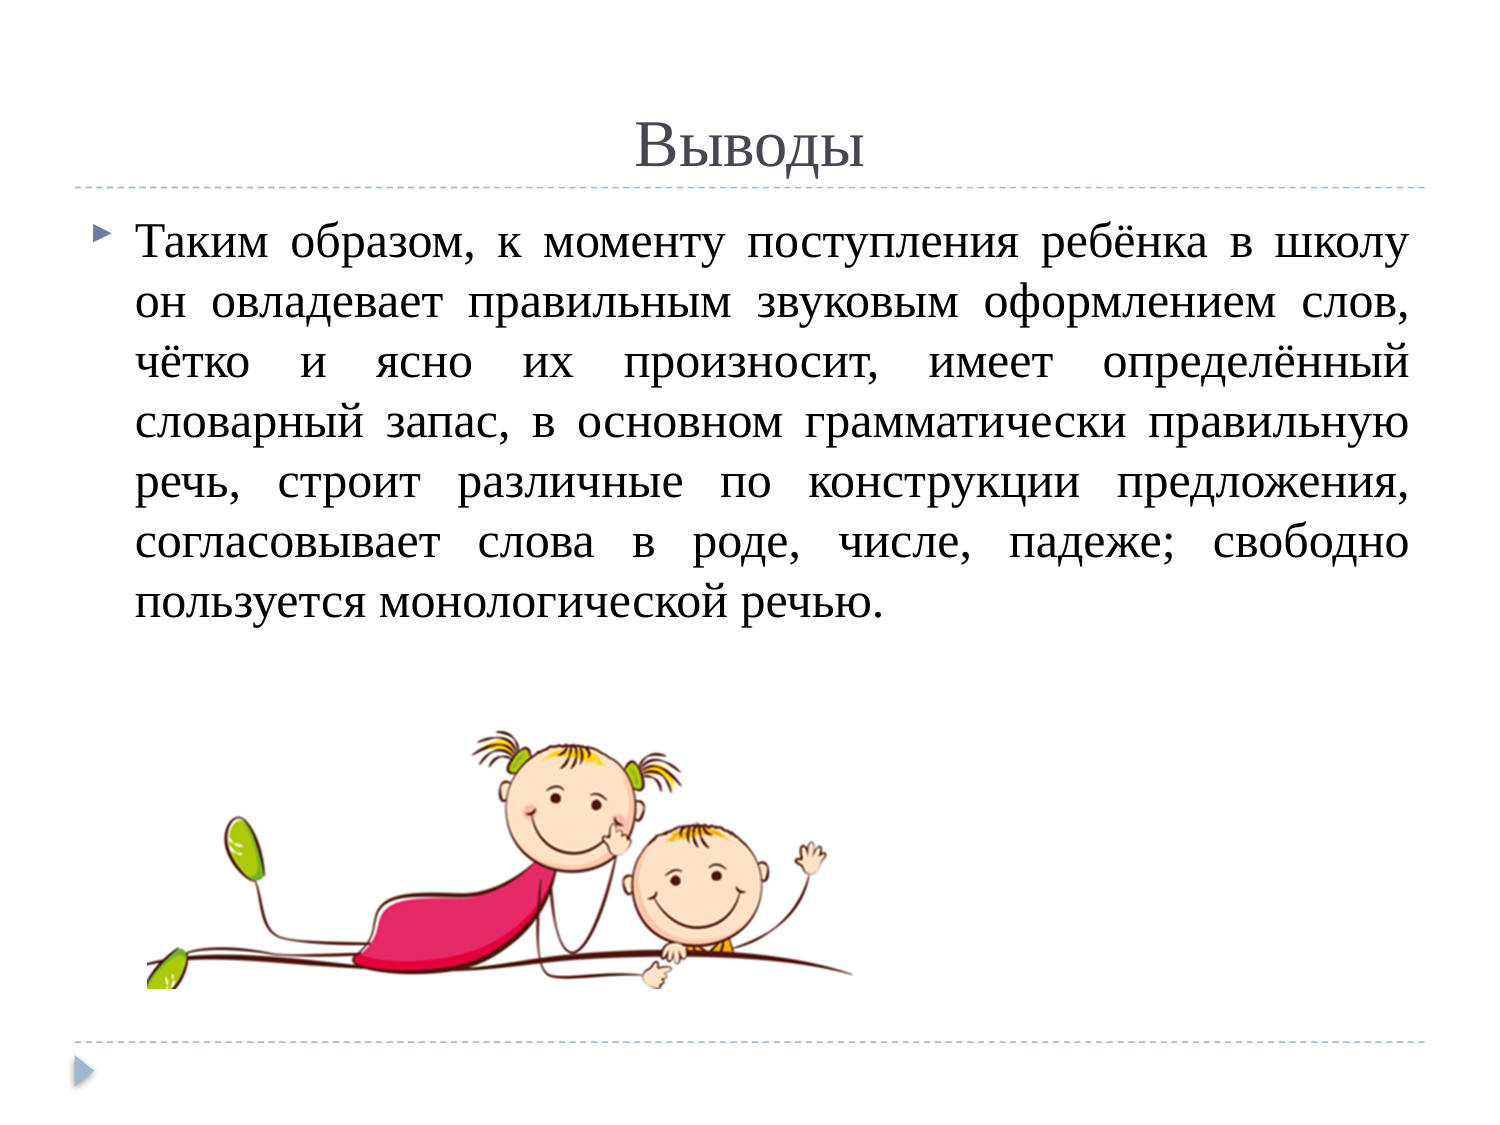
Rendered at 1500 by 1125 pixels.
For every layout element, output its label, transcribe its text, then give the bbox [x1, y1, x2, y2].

list Таким образом, к моменту поступления ребёнка в школу он овладевает правильным звуковым оформлением слов, чётко и ясно их произносит, имеет определённый словарный запас, в основном грамматически правильную речь, строит различные по конструкции предложения, согласовывает слова в роде, числе, падеже; свободно пользуется монологической речью. [75, 200, 1425, 1010]
picture [147, 704, 868, 989]
title Выводы [75, 24, 1425, 188]
